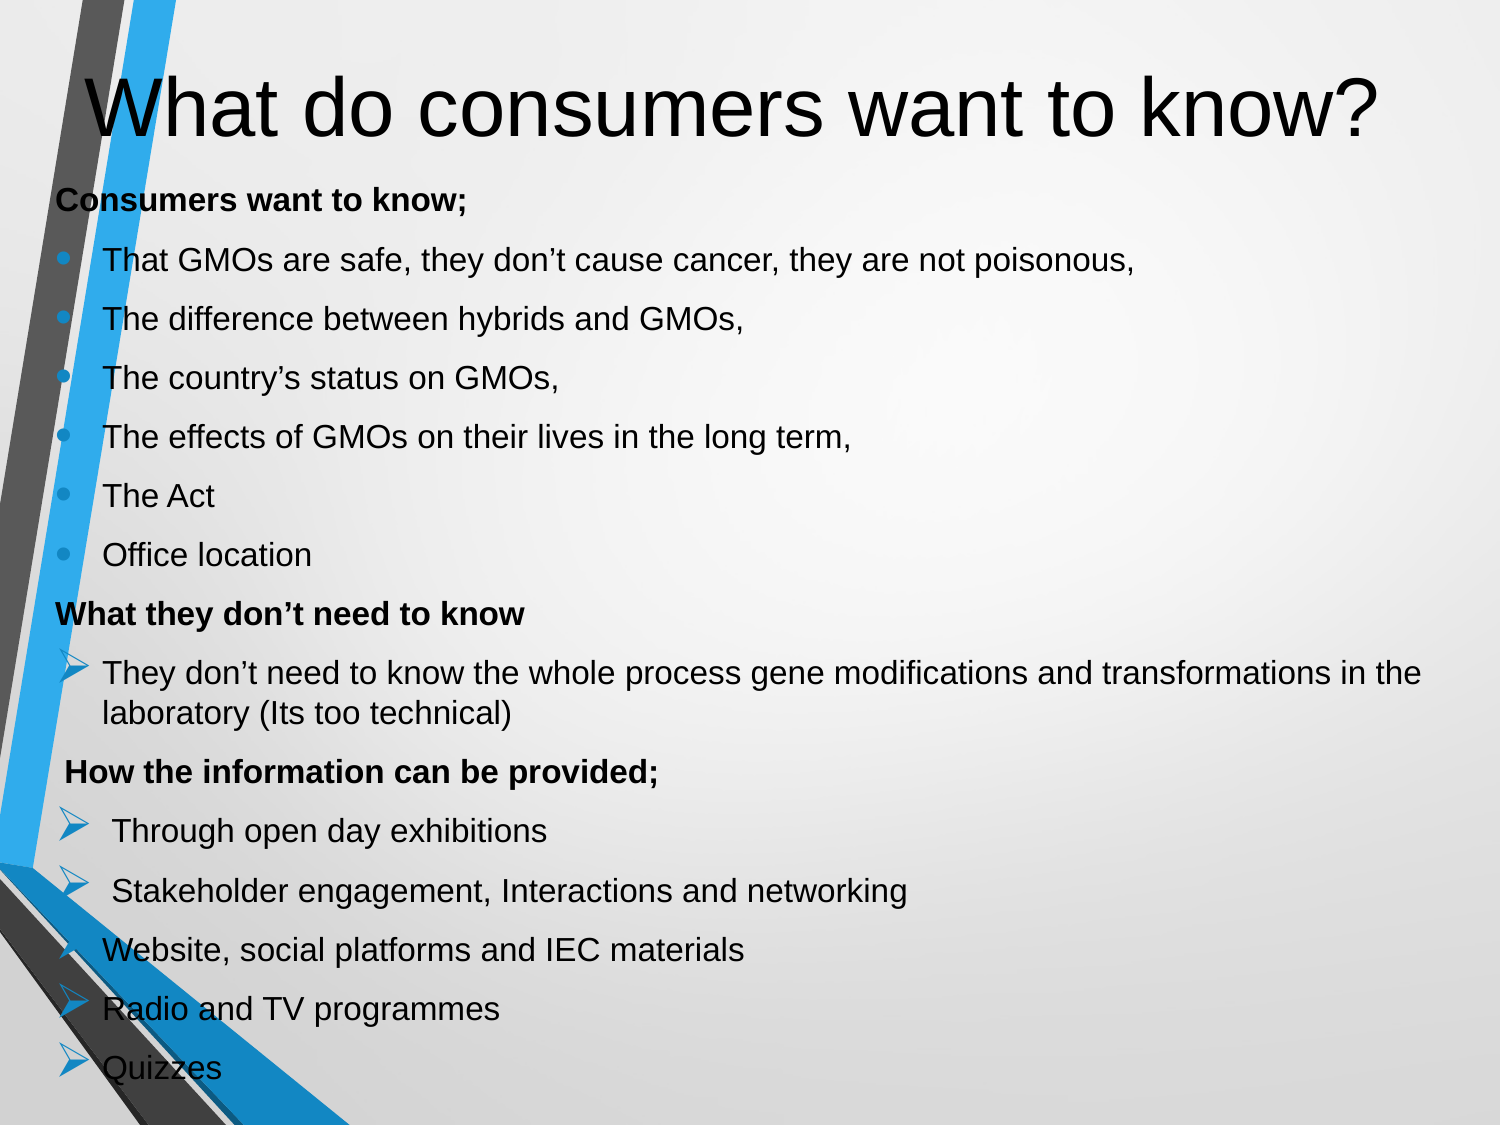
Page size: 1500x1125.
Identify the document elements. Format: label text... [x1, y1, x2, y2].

list Consumers want to know; That GMOs are safe, they don’t cause cancer, they are not poisonous, The difference between hybrids and GMOs, The country’s status on GMOs, The effects of GMOs on their lives in the long term, The Act Office location What they don’t need to know They don’t need to know the whole process gene modifications and transformations in the laboratory (Its too technical) How the information can be provided; Through open day exhibitions Stakeholder engagement, Interactions and networking Website, social platforms and IEC materials Radio and TV programmes Quizzes Again, practical examples in your country are important. [40, 171, 1479, 1110]
title What do consumers want to know? [21, 34, 1446, 172]
